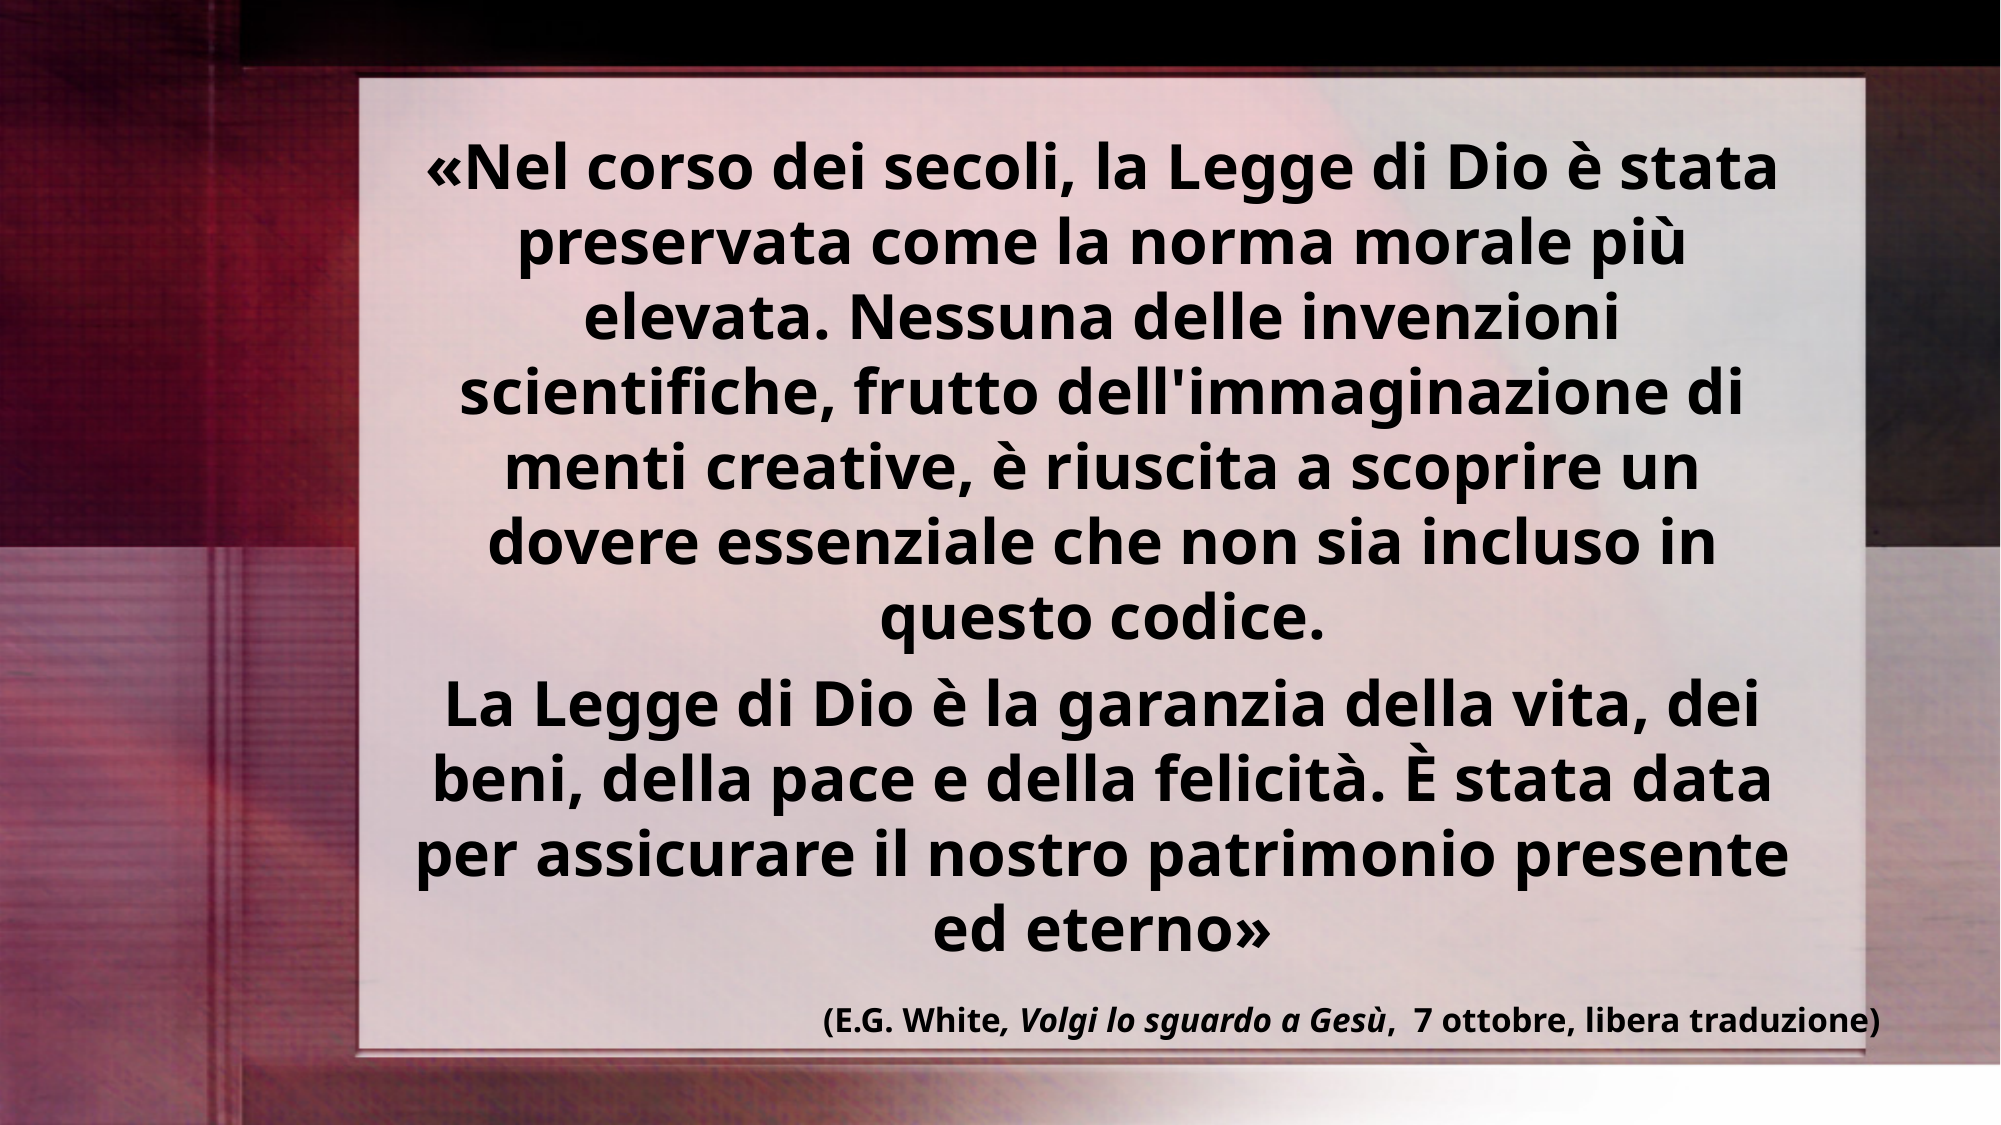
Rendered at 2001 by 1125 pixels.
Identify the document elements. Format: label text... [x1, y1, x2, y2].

text_box (E.G. White, Volgi lo sguardo a Gesù, 7 ottobre, libera traduzione) [808, 992, 1896, 1047]
text_box «Nel corso dei secoli, la Legge di Dio è stata preservata come la norma morale più elevata. Nessuna delle invenzioni scientifiche, frutto dell'immaginazione di menti creative, è riuscita a scoprire un dovere essenziale che non sia incluso in questo codice. La Legge di Dio è la garanzia della vita, dei beni, della pace e della felicità. È stata data per assicurare il nostro patrimonio presente ed eterno» [398, 119, 1808, 972]
picture [0, 0, 2001, 1125]
